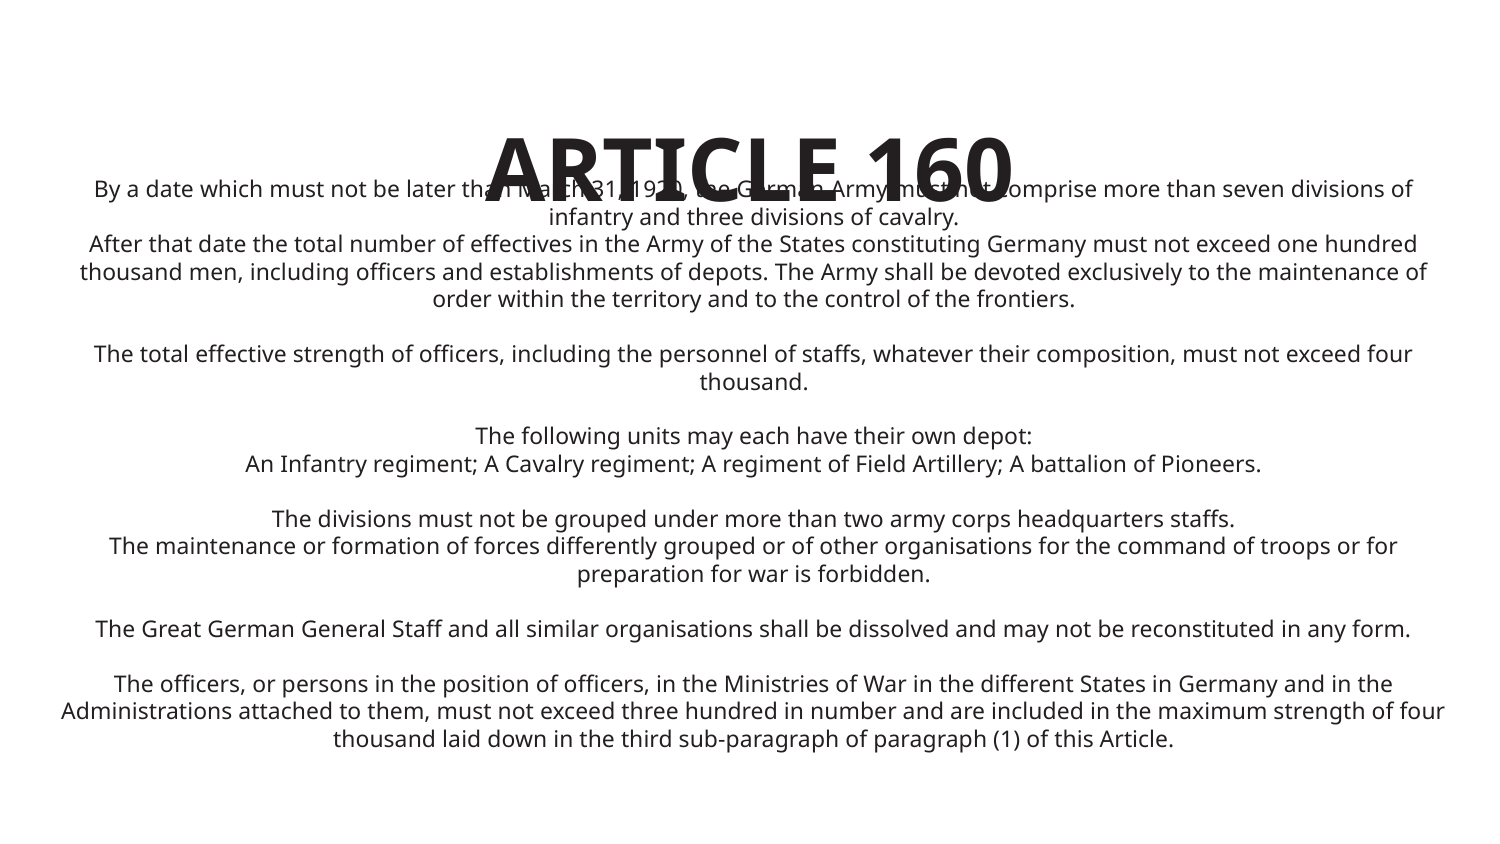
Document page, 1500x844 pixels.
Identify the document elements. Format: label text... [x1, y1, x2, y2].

text_box ARTICLE 160 [209, 71, 1291, 174]
text_box By a date which must not be later than March 31, 1920, the German Army must not comprise more than seven divisions of infantry and three divisions of cavalry. After that date the total number of effectives in the Army of the States constituting Germany must not exceed one hundred thousand men, including officers and establishments of depots. The Army shall be devoted exclusively to the maintenance of order within the territory and to the control of the frontiers. The total effective strength of officers, including the personnel of staffs, whatever their composition, must not exceed four thousand. The following units may each have their own depot: An Infantry regiment; A Cavalry regiment; A regiment of Field Artillery; A battalion of Pioneers. The divisions must not be grouped under more than two army corps headquarters staffs. The maintenance or formation of forces differently grouped or of other organisations for the command of troops or for preparation for war is forbidden. The Great German General Staff and all similar organisations shall be dissolved and may not be reconstituted in any form. The officers, or persons in the position of officers, in the Ministries of War in the different States in Germany and in the Administrations attached to them, must not exceed three hundred in number and are included in the maximum strength of four thousand laid down in the third sub-paragraph of paragraph (1) of this Article. [50, 174, 1458, 773]
